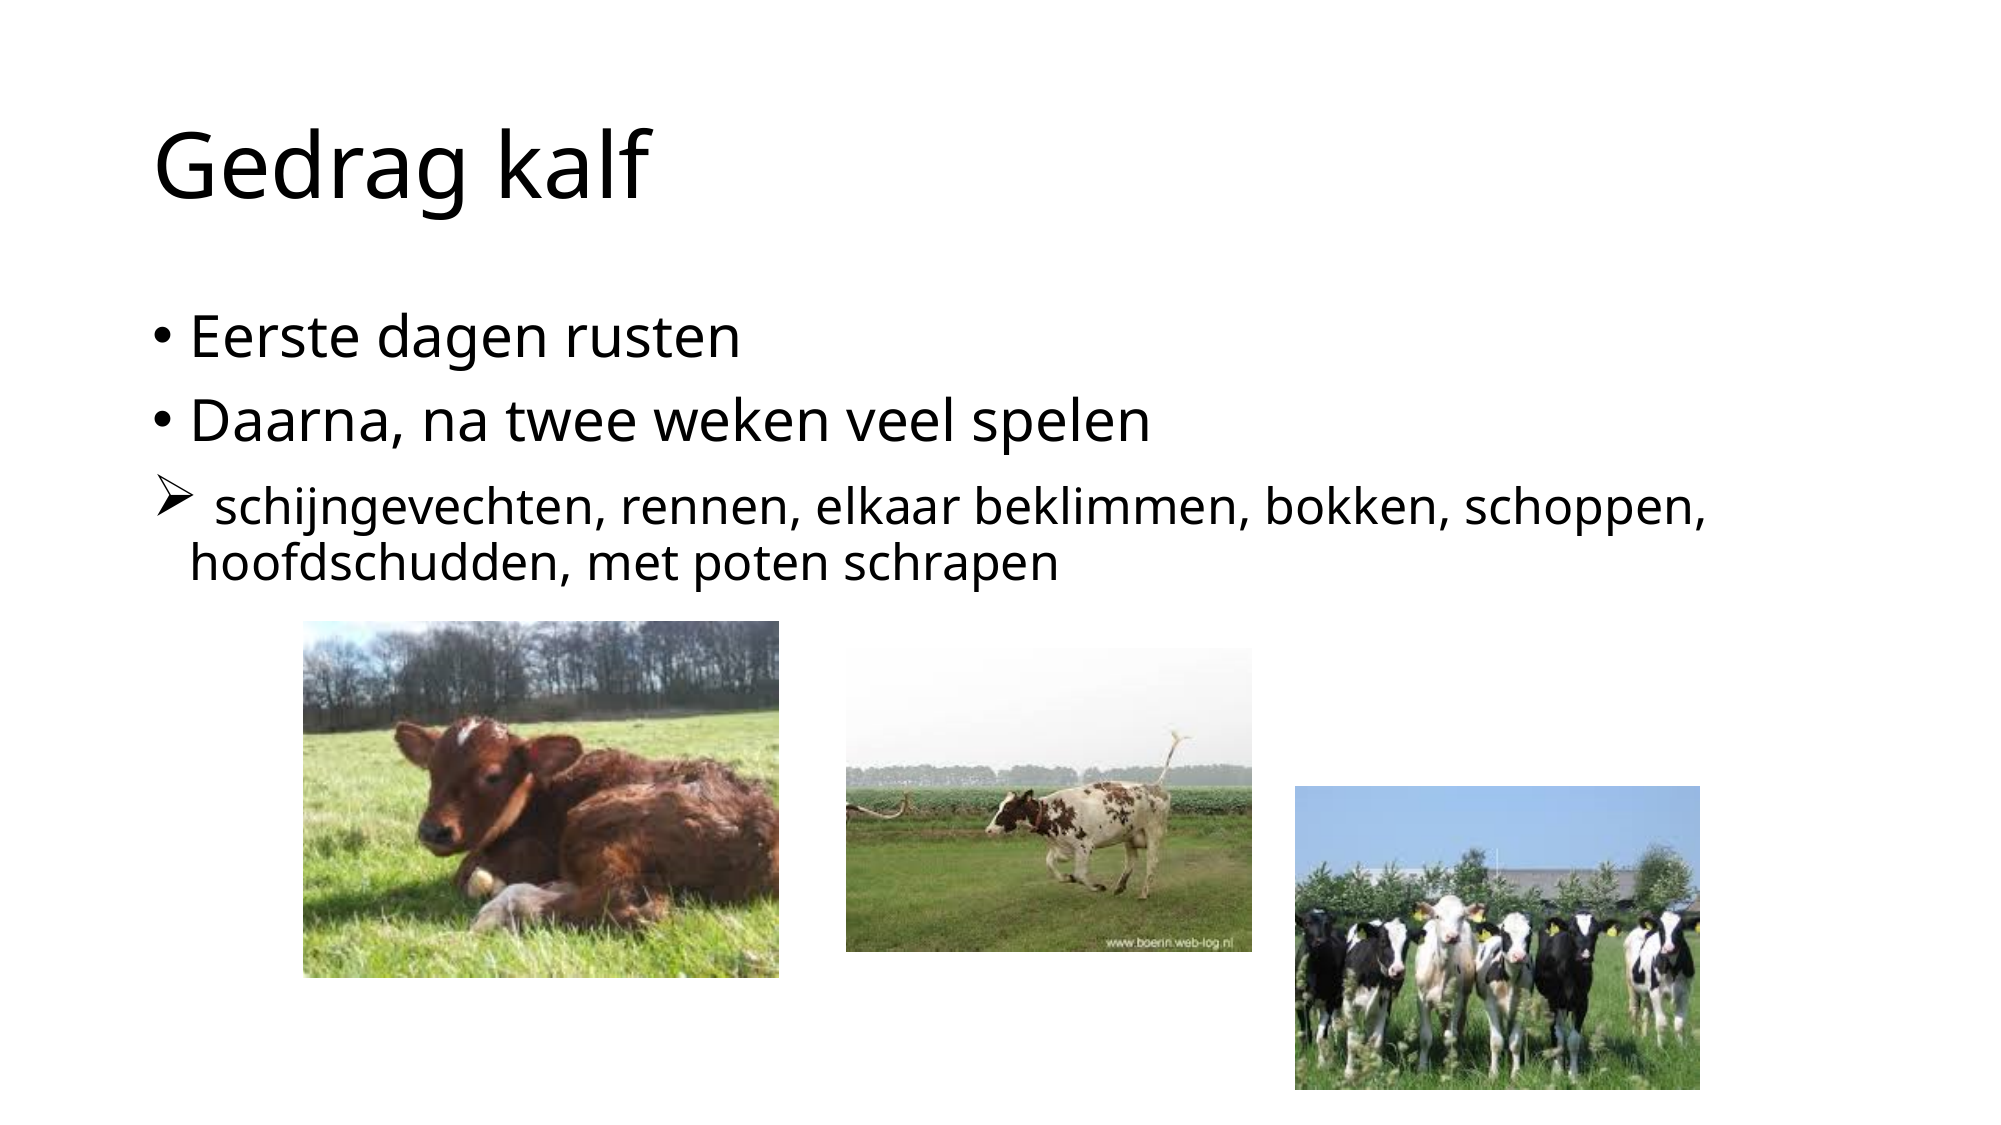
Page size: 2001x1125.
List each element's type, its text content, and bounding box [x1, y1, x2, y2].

picture [846, 648, 1252, 952]
picture [303, 621, 779, 978]
picture [1295, 786, 1700, 1091]
list Eerste dagen rusten Daarna, na twee weken veel spelen schijngevechten, rennen, elkaar beklimmen, bokken, schoppen, hoofdschudden, met poten schrapen [137, 299, 1863, 1014]
title Gedrag kalf [137, 59, 1863, 278]
